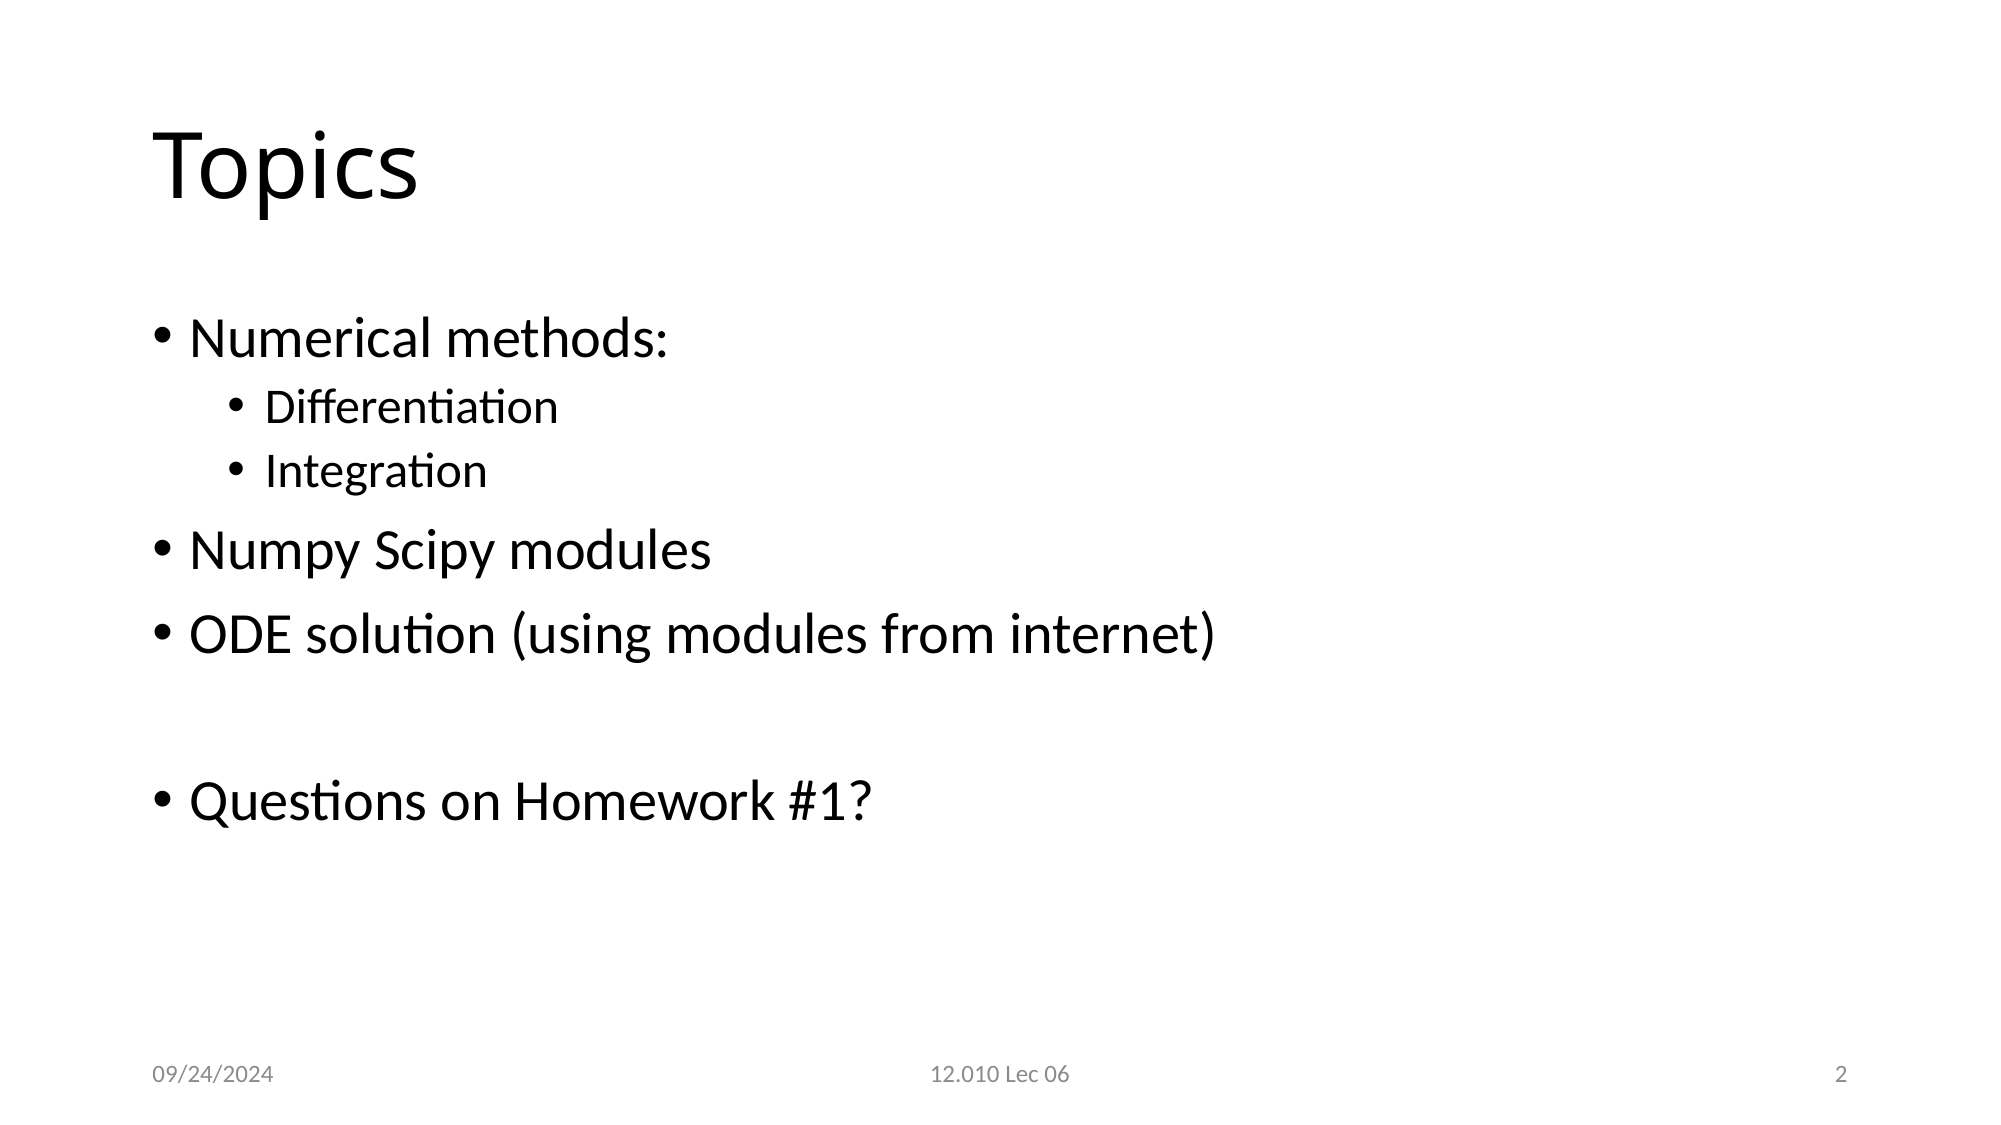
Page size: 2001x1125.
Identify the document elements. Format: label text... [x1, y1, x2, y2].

slide_number 2 [1412, 1042, 1863, 1103]
footer 12.010 Lec 06 [662, 1042, 1338, 1103]
title Topics [137, 59, 1863, 278]
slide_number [137, 1042, 588, 1103]
list Numerical methods: Differentiation Integration Numpy Scipy modules ODE solution (using modules from internet) Questions on Homework #1? [137, 299, 1863, 1014]
